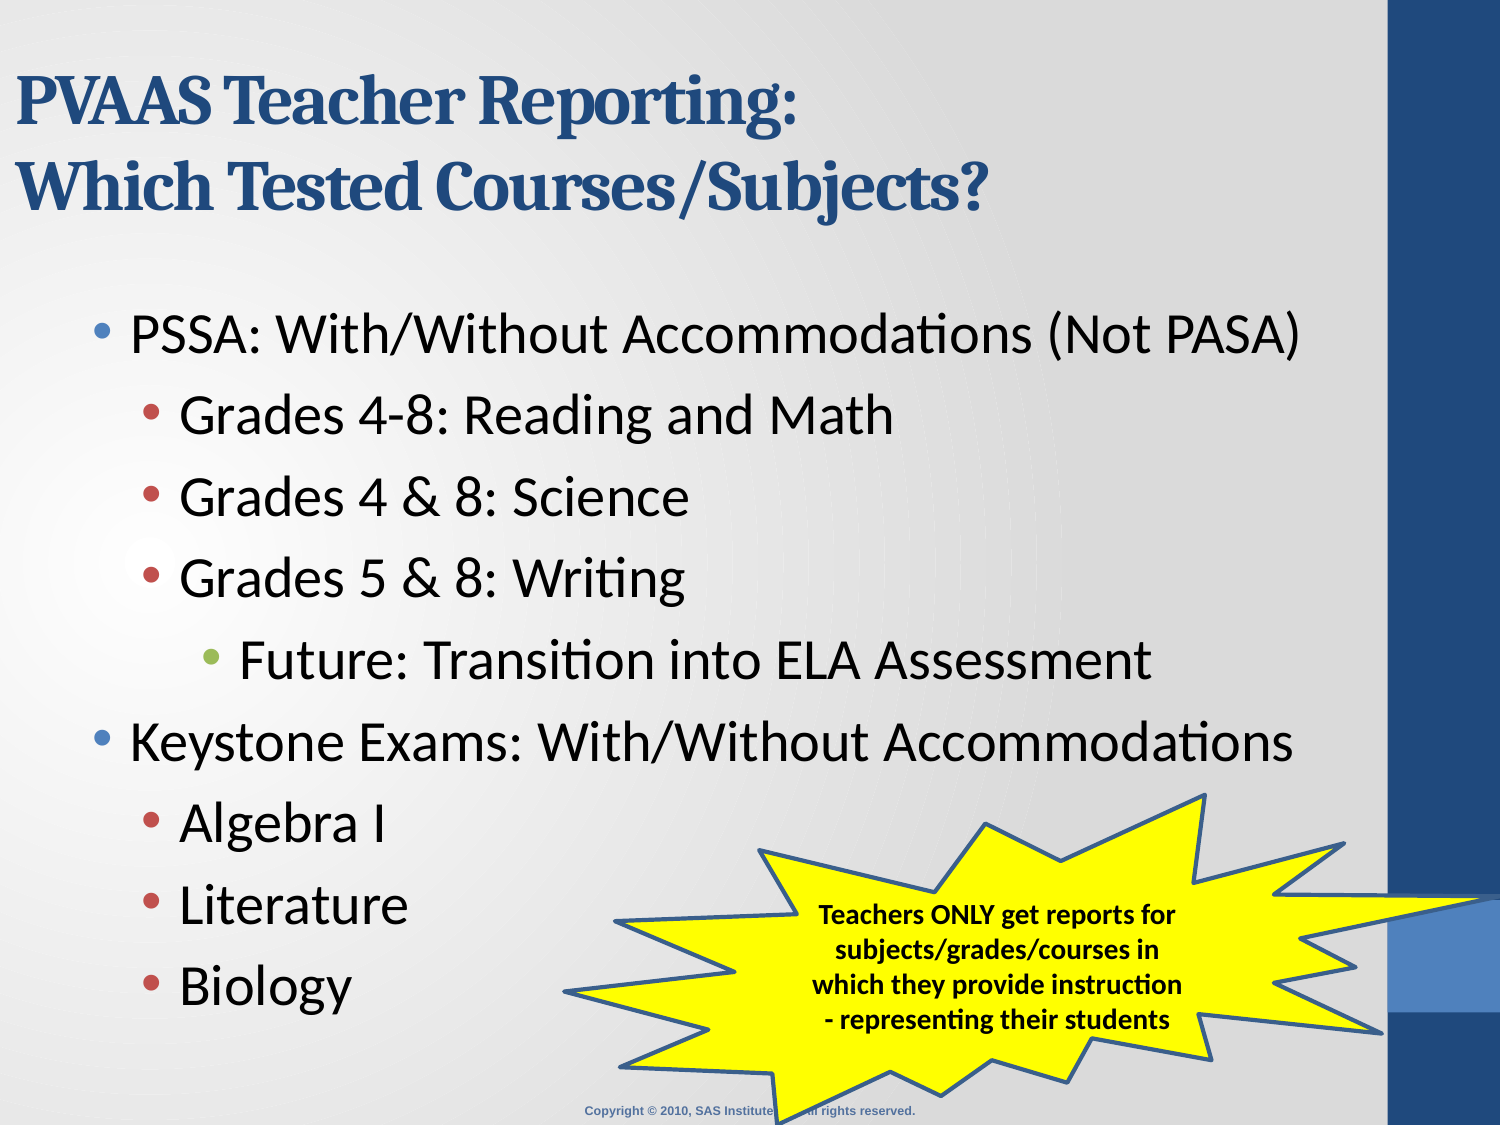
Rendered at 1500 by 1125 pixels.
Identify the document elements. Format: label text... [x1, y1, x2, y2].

title PVAAS Teacher Reporting: Which Tested Courses/Subjects? [0, 45, 1500, 233]
text_box Teachers ONLY get reports for subjects/grades/courses in which they provide instruction - representing their students [562, 792, 1500, 1125]
list PSSA: With/Without Accommodations (Not PASA) Grades 4-8: Reading and Math Grades 4 & 8: Science Grades 5 & 8: Writing Future: Transition into ELA Assessment Keystone Exams: With/Without Accommodations Algebra I Literature Biology [59, 287, 1497, 1100]
